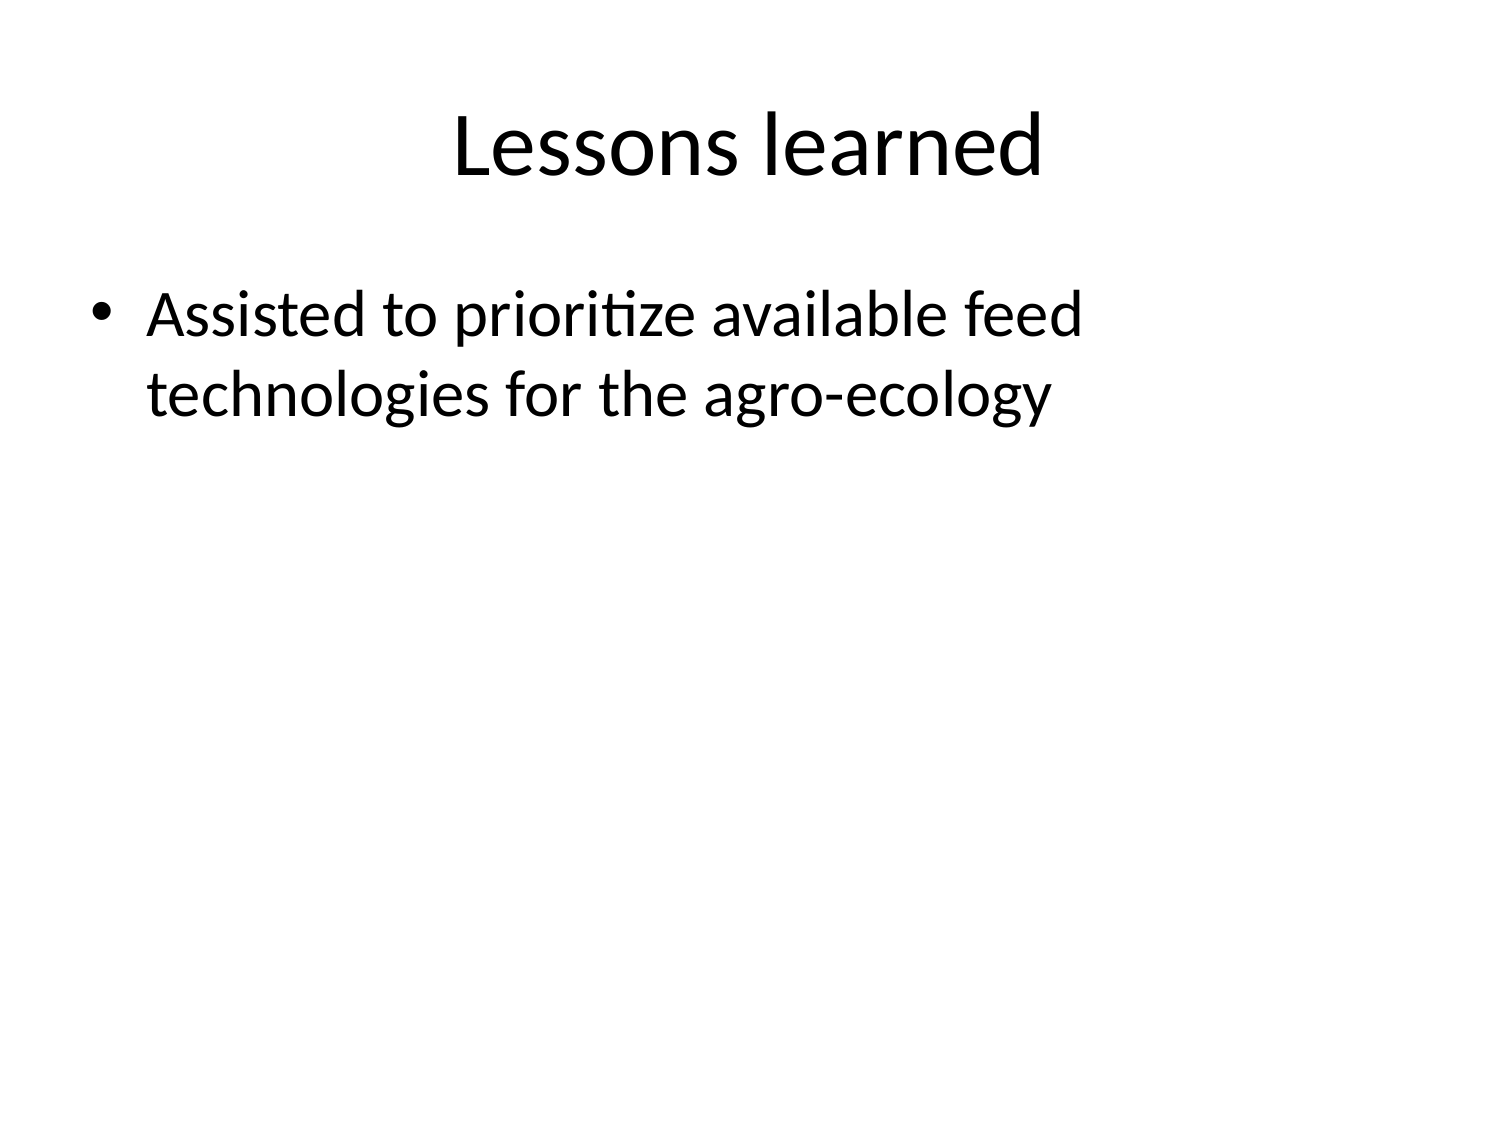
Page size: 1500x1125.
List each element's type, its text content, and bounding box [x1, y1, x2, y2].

title Lessons learned [75, 45, 1425, 233]
list Assisted to prioritize available feed technologies for the agro-ecology [75, 262, 1425, 1005]
